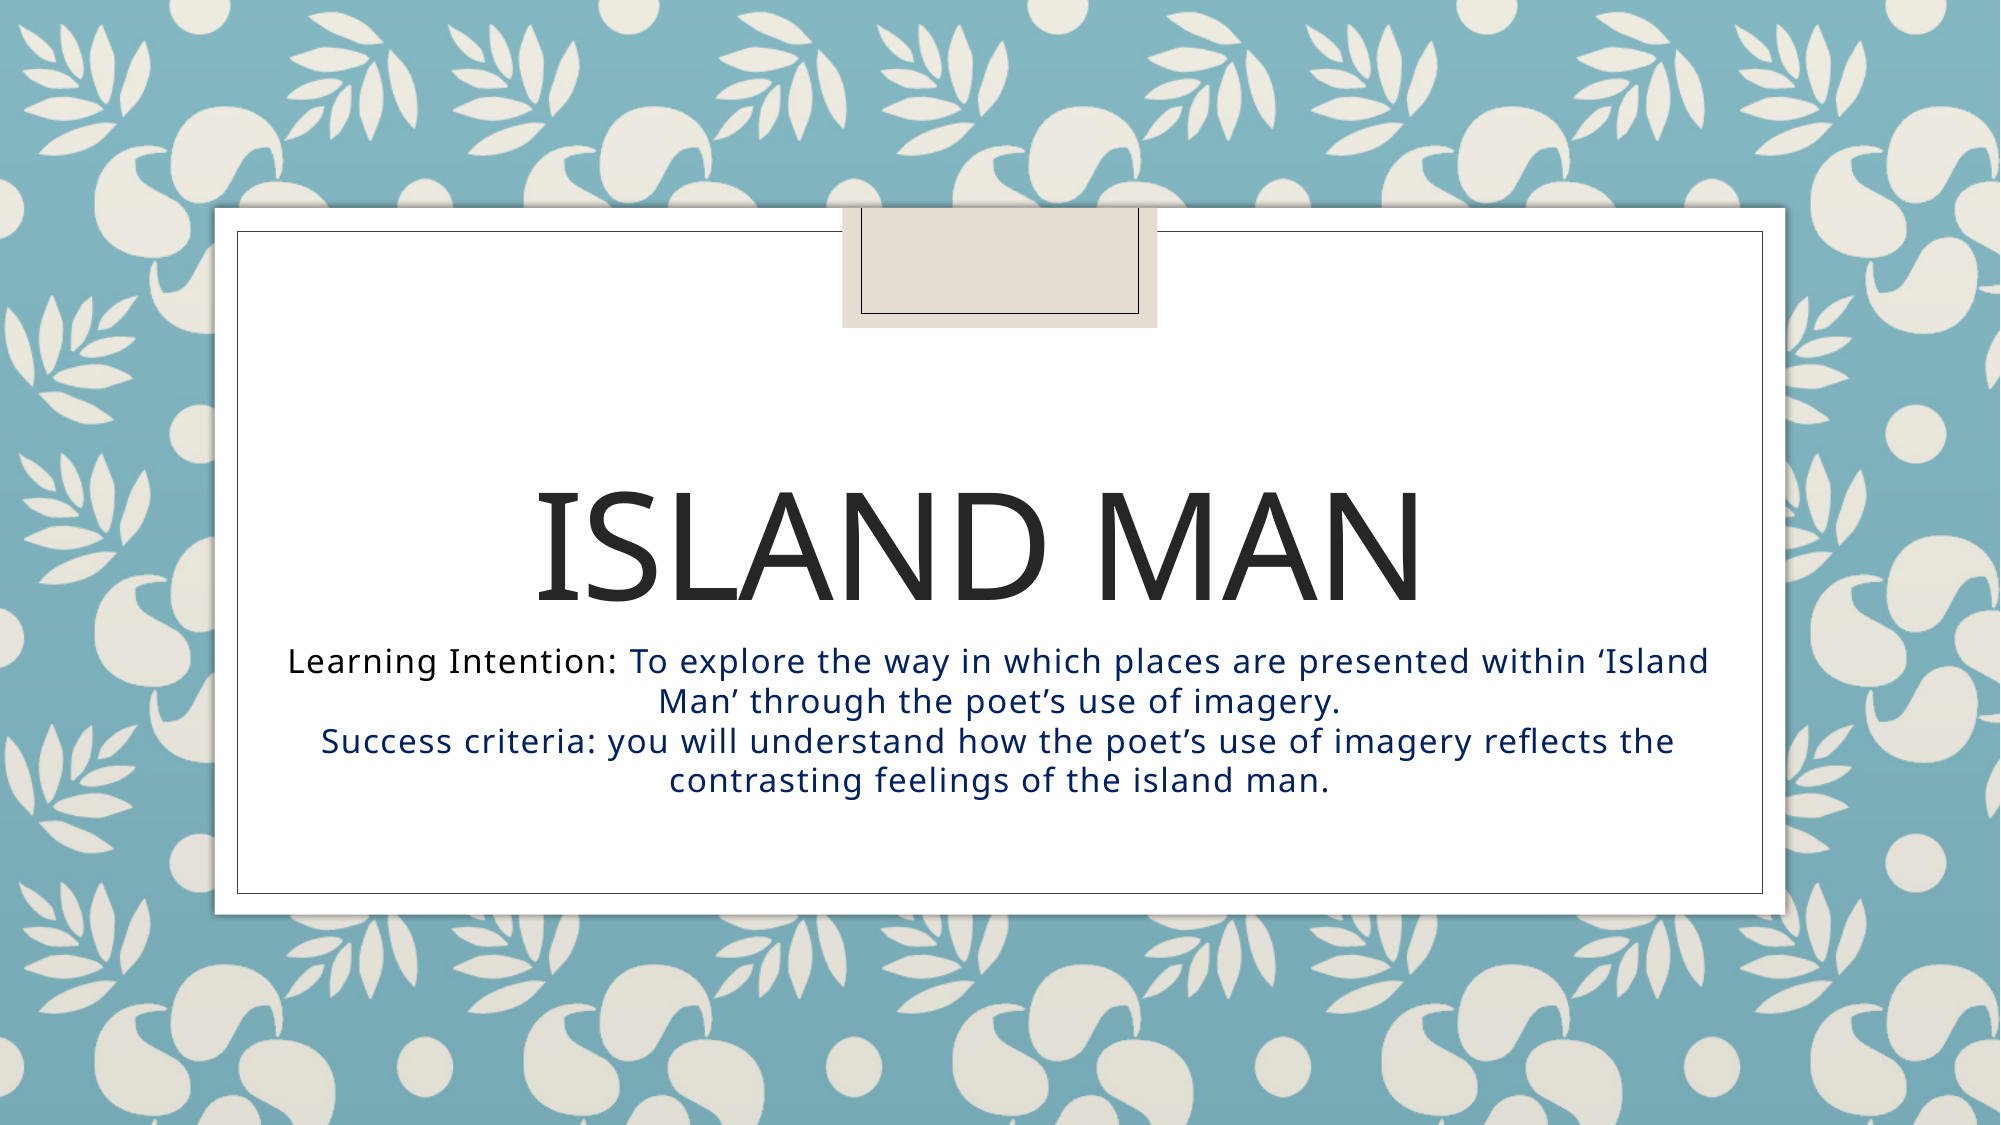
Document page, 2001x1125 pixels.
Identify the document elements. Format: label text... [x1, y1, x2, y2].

title Island man [256, 343, 1744, 632]
subtitle Learning Intention: To explore the way in which places are presented within ‘Island Man’ through the poet’s use of imagery. Success criteria: you will understand how the poet’s use of imagery reflects the contrasting feelings of the island man. [256, 632, 1745, 844]
